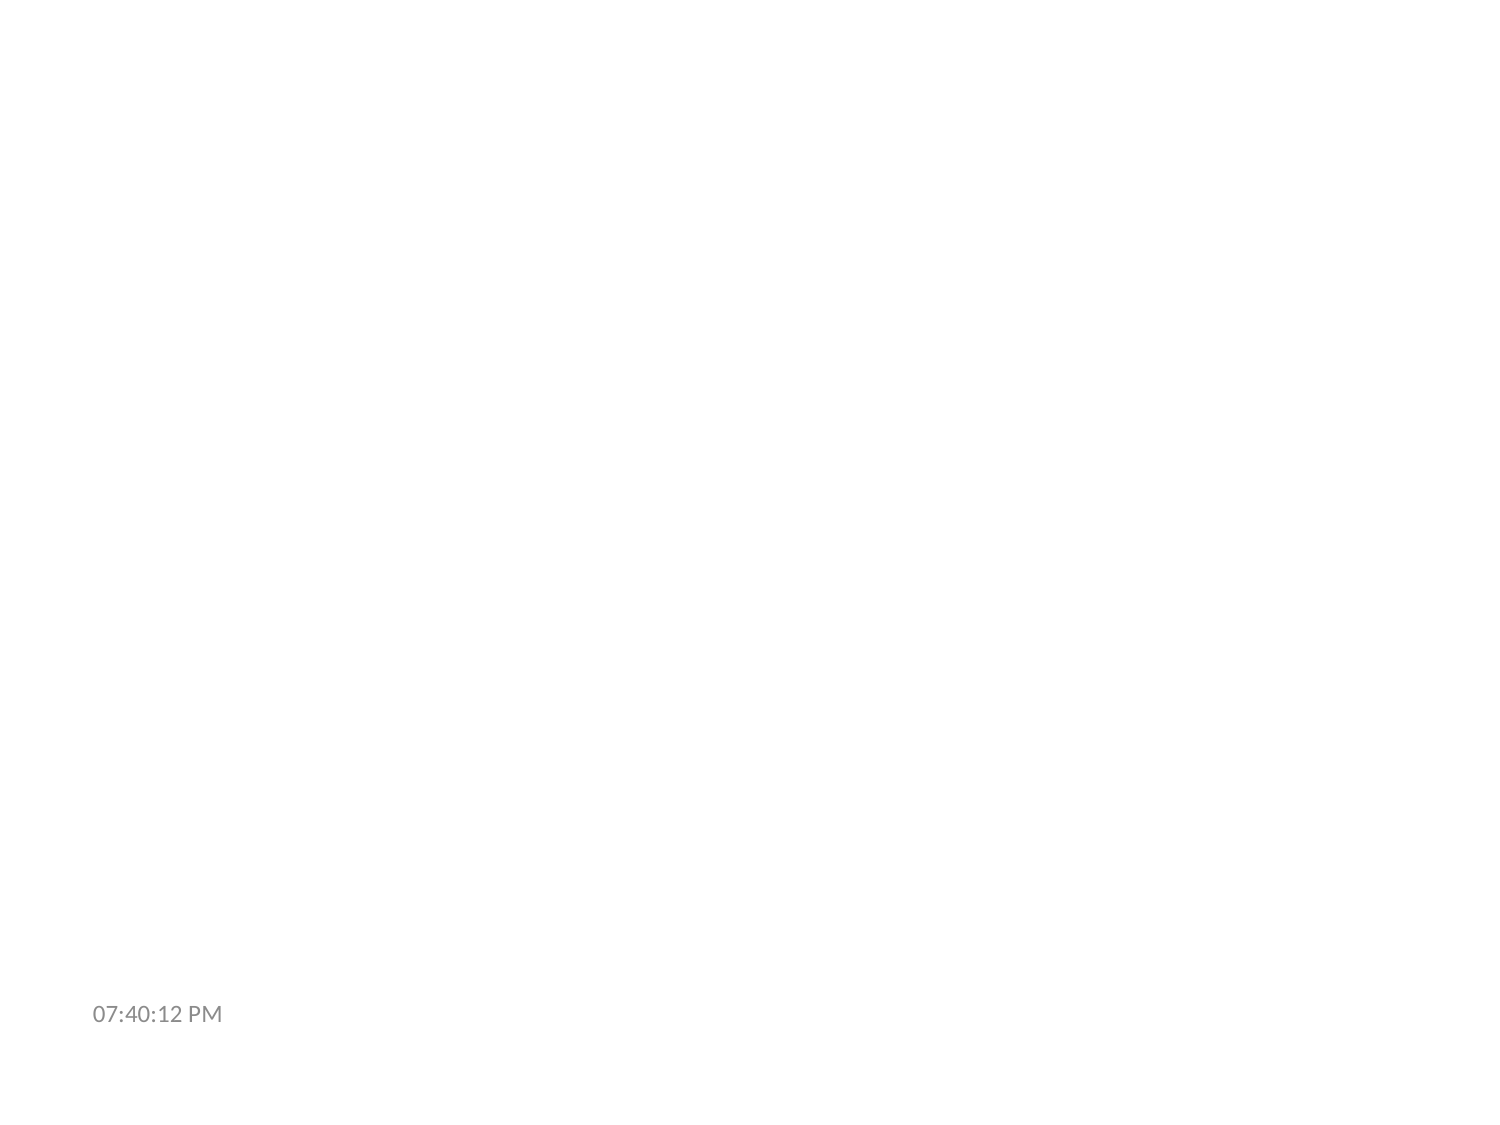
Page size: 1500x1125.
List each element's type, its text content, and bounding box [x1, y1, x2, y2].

text_box 3:35:09 PM [77, 982, 428, 1043]
